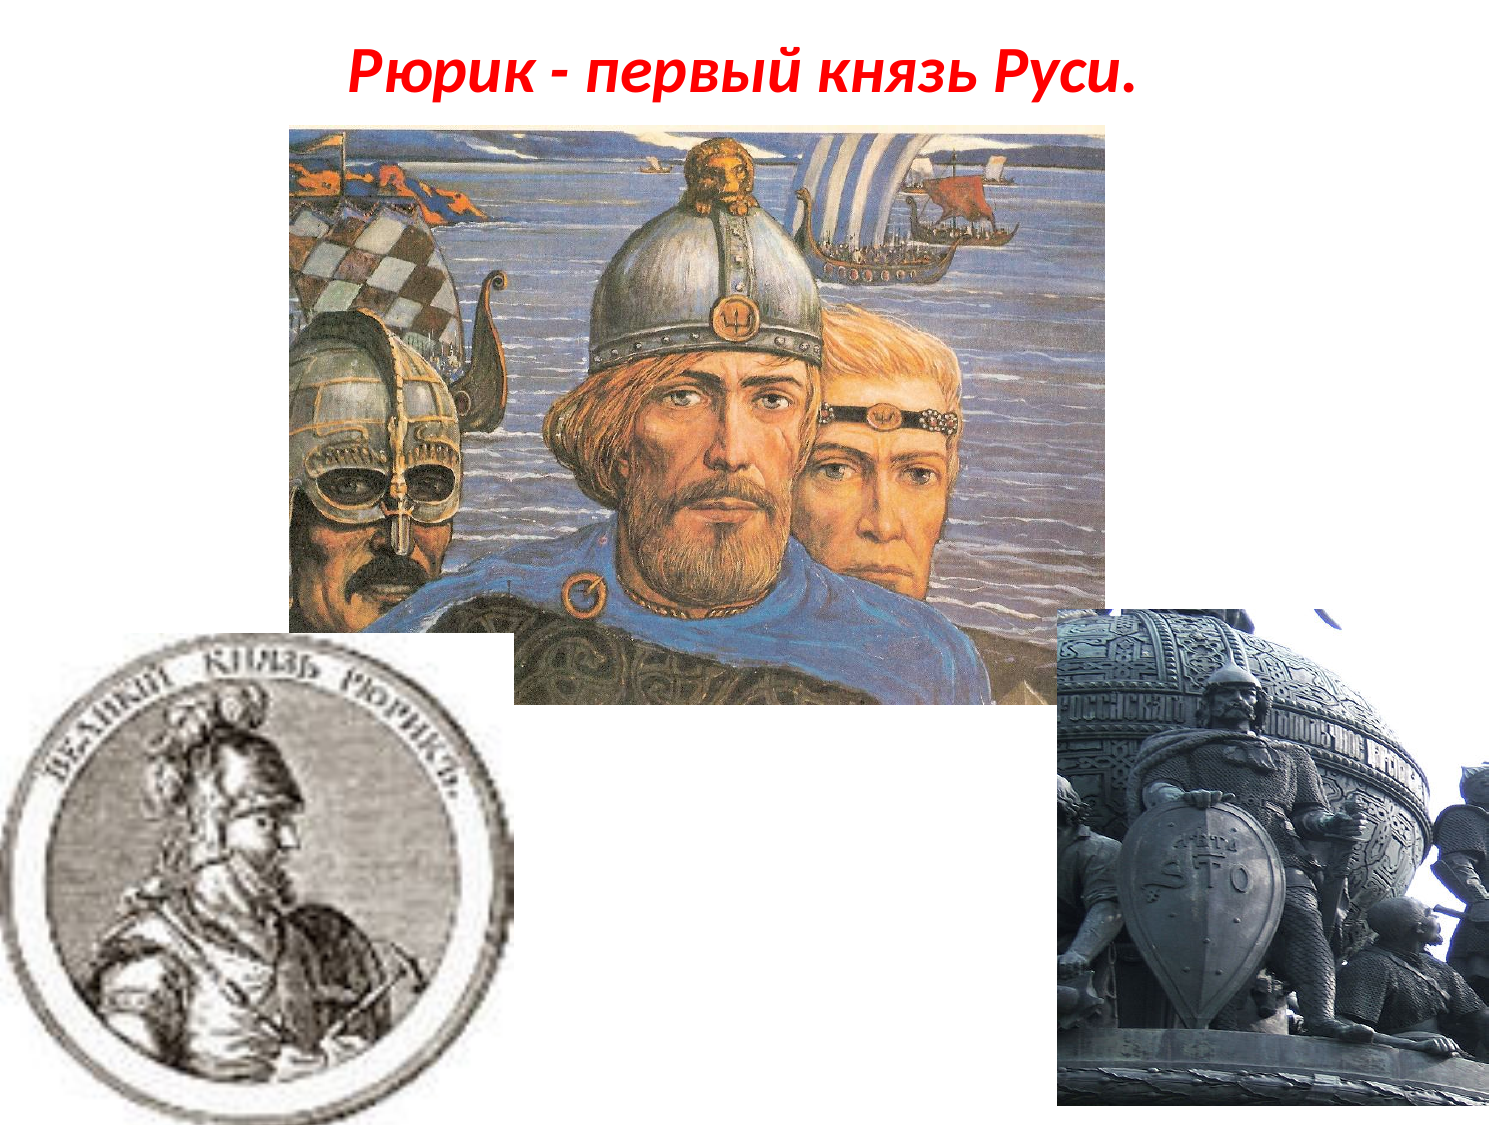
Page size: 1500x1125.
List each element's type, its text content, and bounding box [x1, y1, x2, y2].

picture [1056, 609, 1489, 1107]
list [288, 125, 1105, 705]
title Рюрик - первый князь Руси. [29, 19, 1459, 114]
picture [0, 633, 514, 1125]
